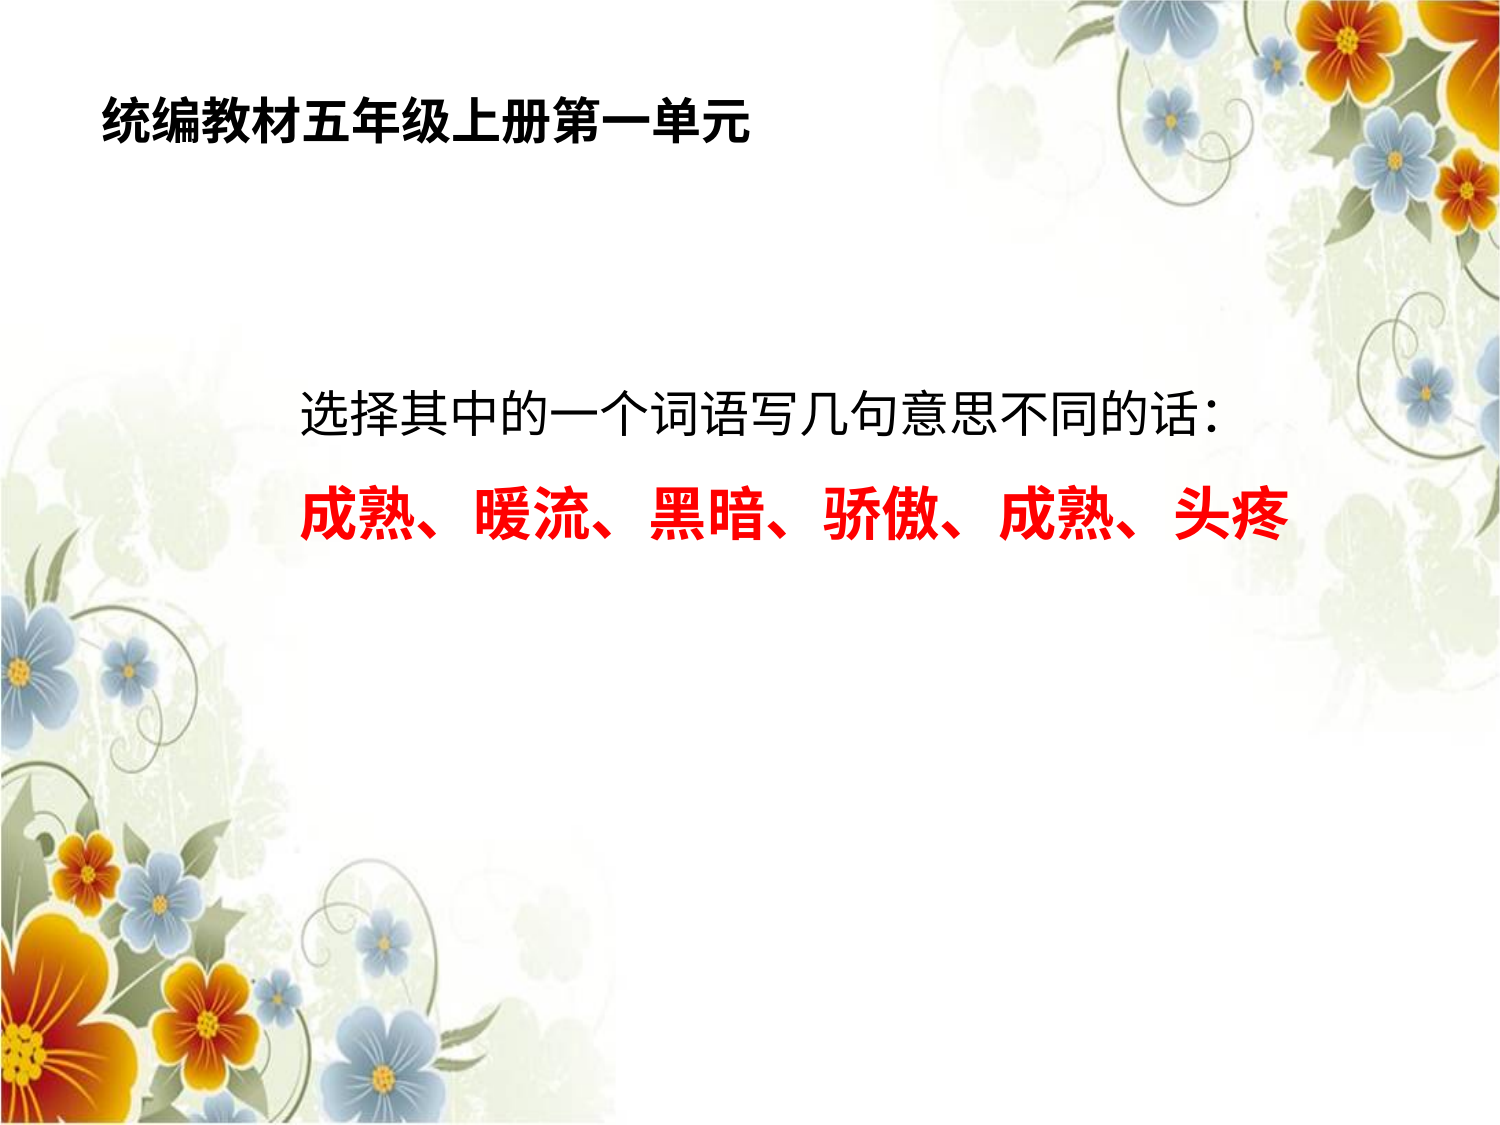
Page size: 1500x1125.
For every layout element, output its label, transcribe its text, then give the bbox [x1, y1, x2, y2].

text_box 选择其中的一个词语写几句意思不同的话： 成熟、暖流、黑暗、骄傲、成熟、头疼 [234, 344, 1360, 555]
text_box 统编教材五年级上册第一单元 [87, 81, 767, 157]
picture [0, 0, 1500, 1125]
